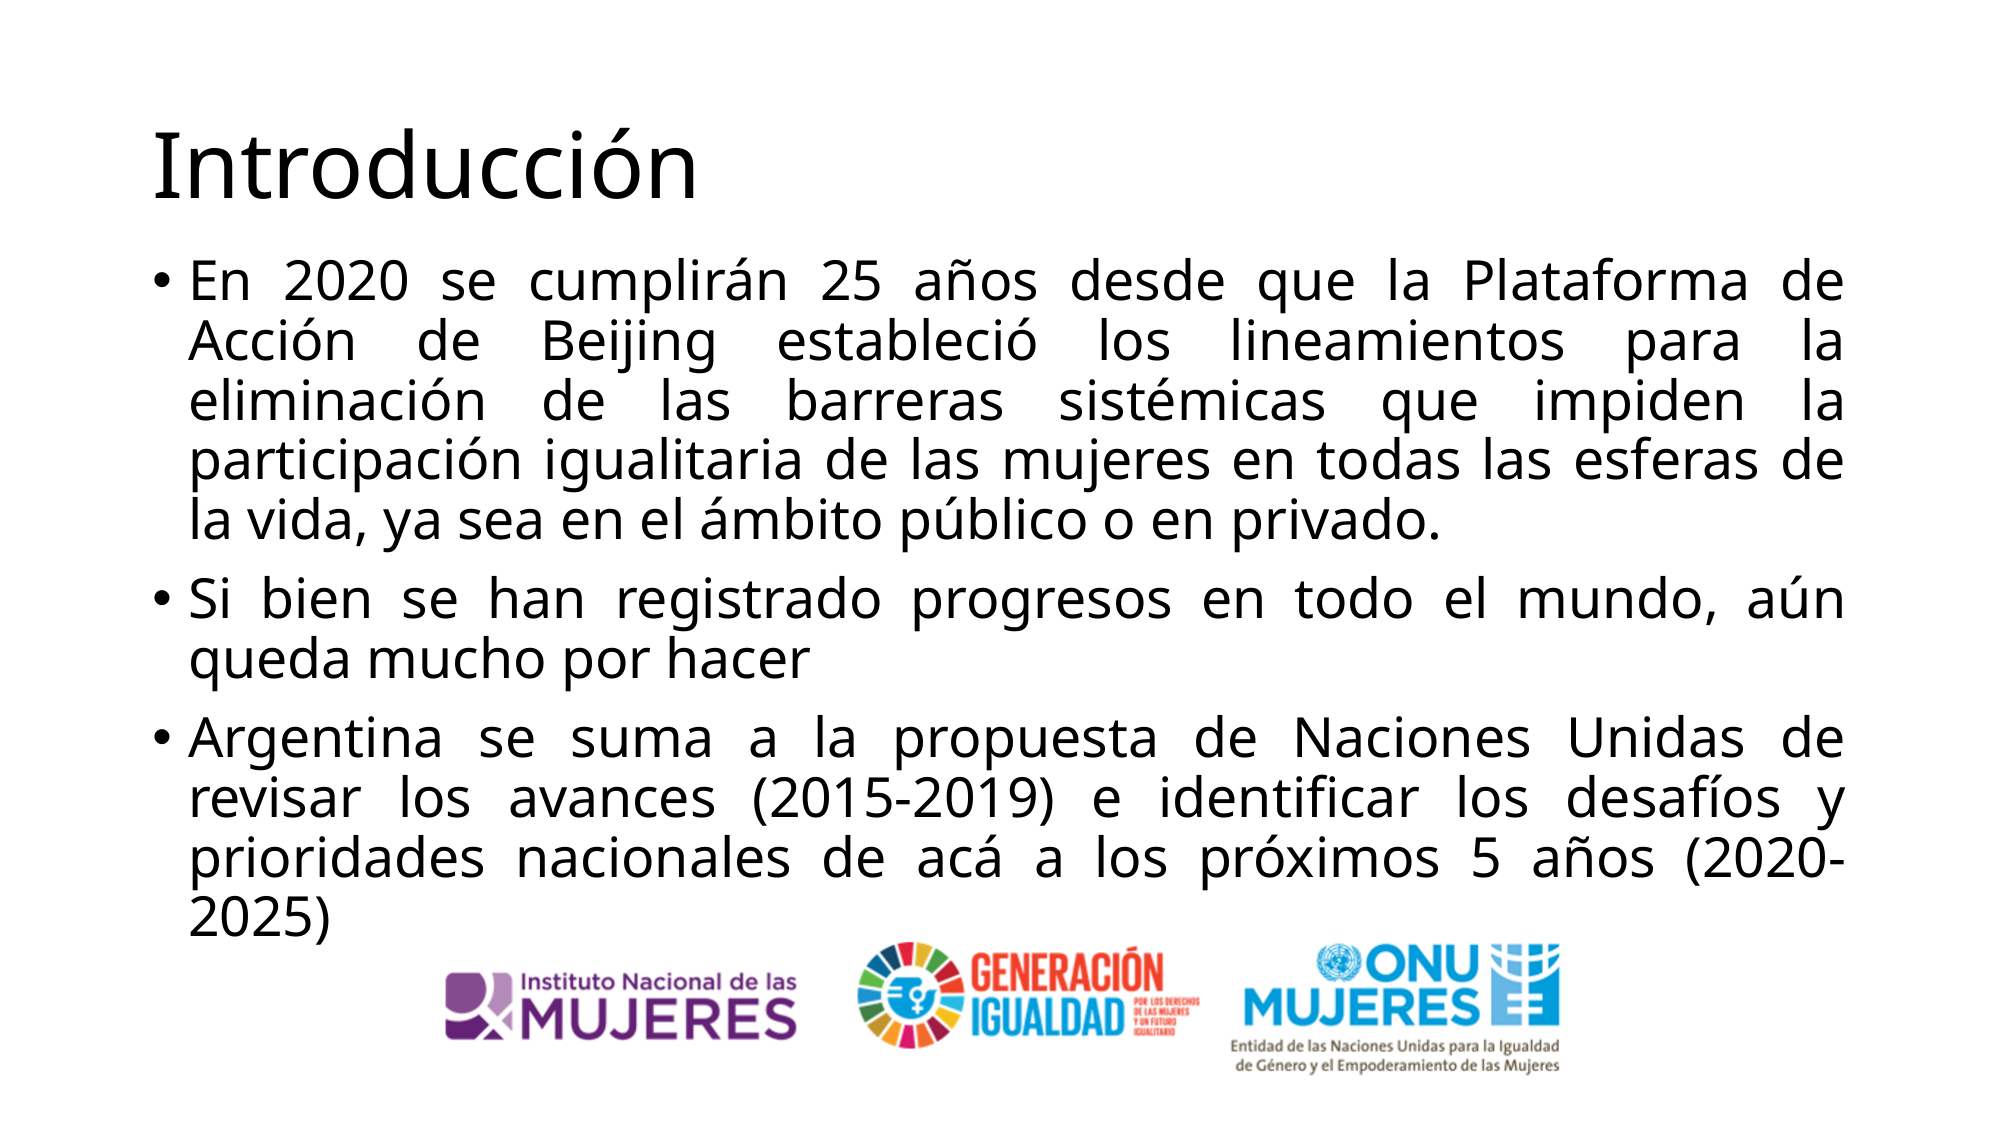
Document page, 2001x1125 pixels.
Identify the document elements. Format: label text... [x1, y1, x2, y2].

list En 2020 se cumplirán 25 años desde que la Plataforma de Acción de Beijing estableció los lineamientos para la eliminación de las barreras sistémicas que impiden la participación igualitaria de las mujeres en todas las esferas de la vida, ya sea en el ámbito público o en privado. Si bien se han registrado progresos en todo el mundo, aún queda mucho por hacer Argentina se suma a la propuesta de Naciones Unidas de revisar los avances (2015-2019) e identificar los desafíos y prioridades nacionales de acá a los próximos 5 años (2020-2025) [137, 245, 1863, 960]
title Introducción [137, 59, 1863, 245]
picture [432, 927, 1568, 1089]
